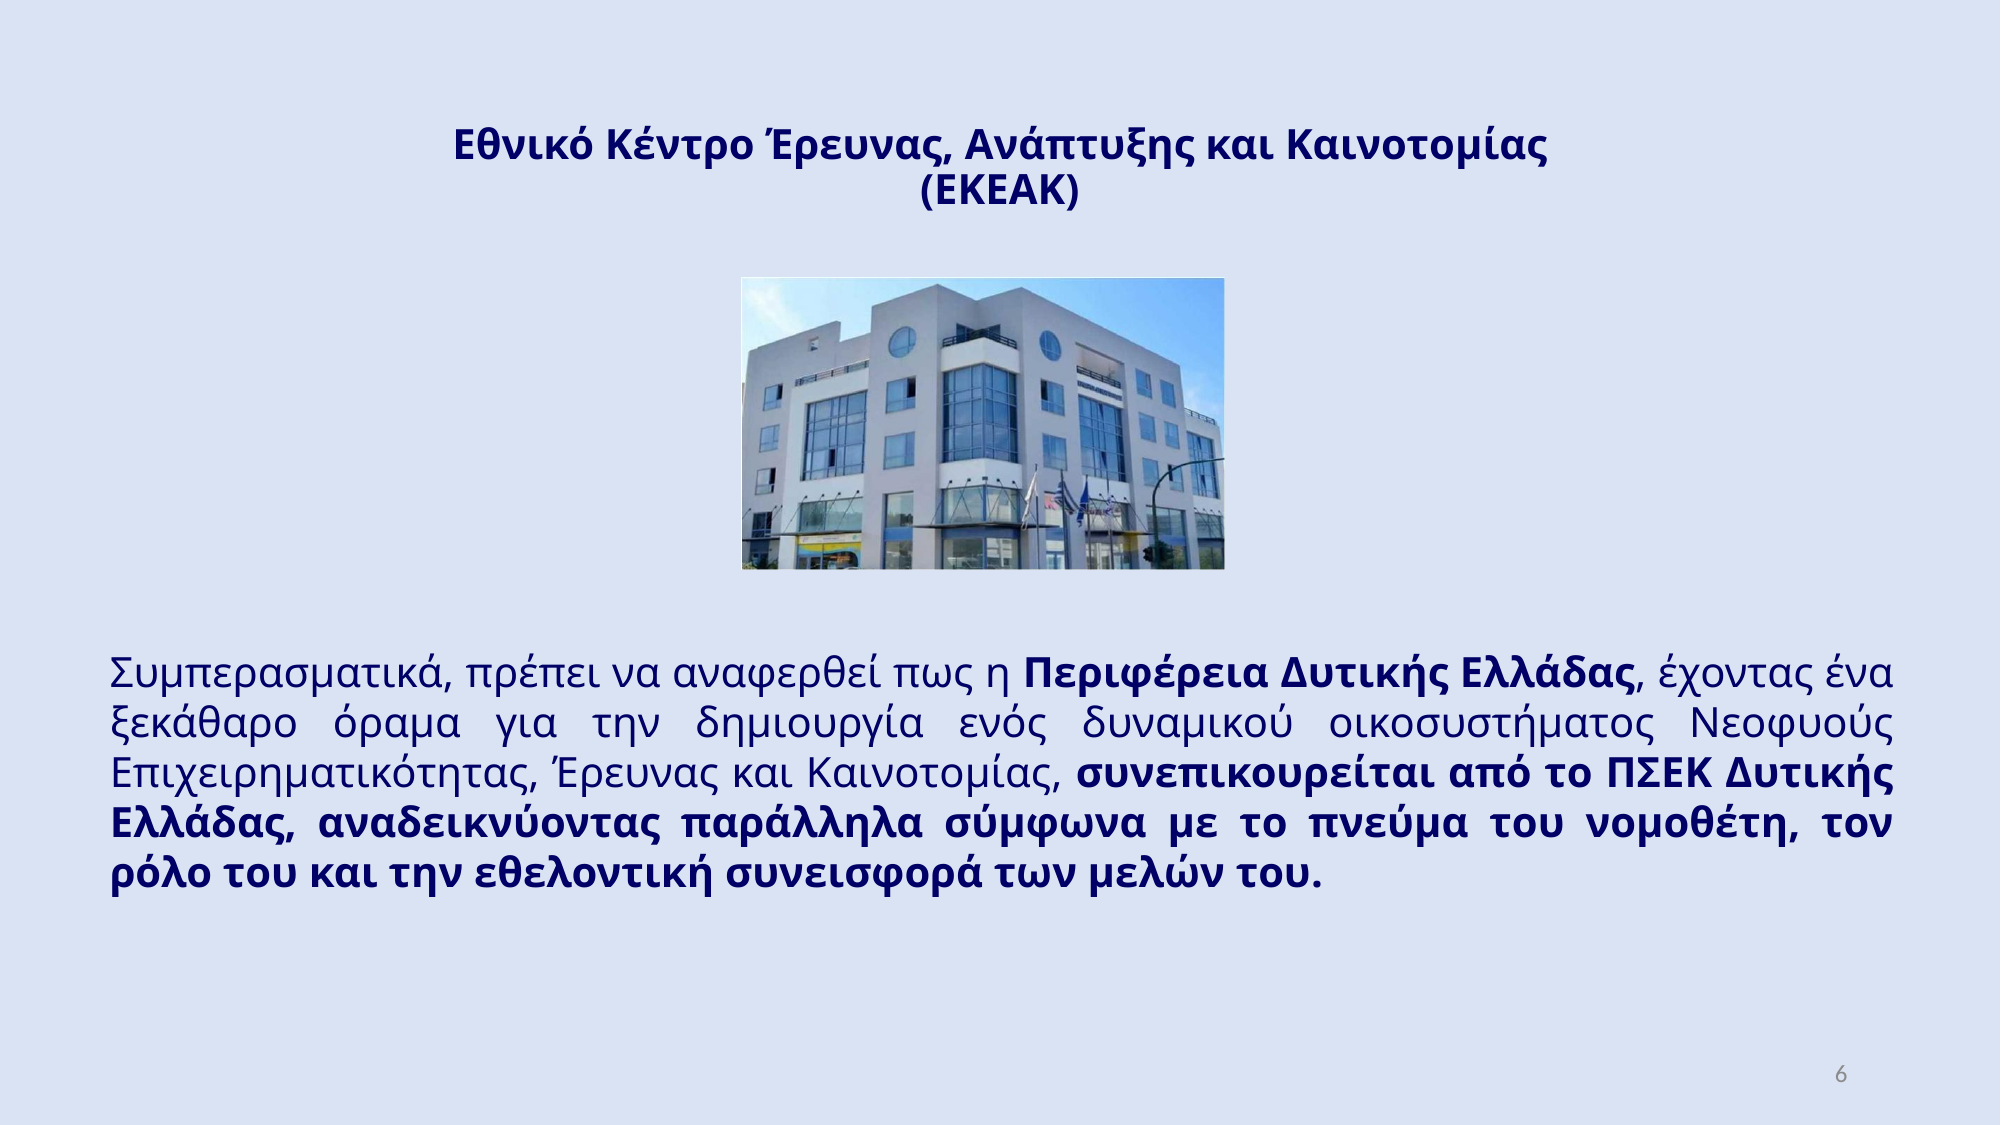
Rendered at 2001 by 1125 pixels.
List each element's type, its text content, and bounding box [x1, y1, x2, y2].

list Συμπερασματικά, πρέπει να αναφερθεί πως η Περιφέρεια Δυτικής Ελλάδας, έχοντας ένα ξεκάθαρο όραμα για την δημιουργία ενός δυναμικού οικοσυστήματος Νεοφυούς Επιχειρηματικότητας, Έρευνας και Καινοτομίας, συνεπικουρείται από το ΠΣΕΚ Δυτικής Ελλάδας, αναδεικνύοντας παράλληλα σύμφωνα με το πνεύμα του νομοθέτη, τον ρόλο του και την εθελοντική συνεισφορά των μελών του. [94, 638, 1909, 1125]
picture [741, 277, 1225, 570]
slide_number 6 [1412, 1042, 1863, 1103]
title Εθνικό Κέντρο Έρευνας, Ανάπτυξης και Καινοτομίας (ΕΚΕΑΚ) [137, 59, 1863, 278]
